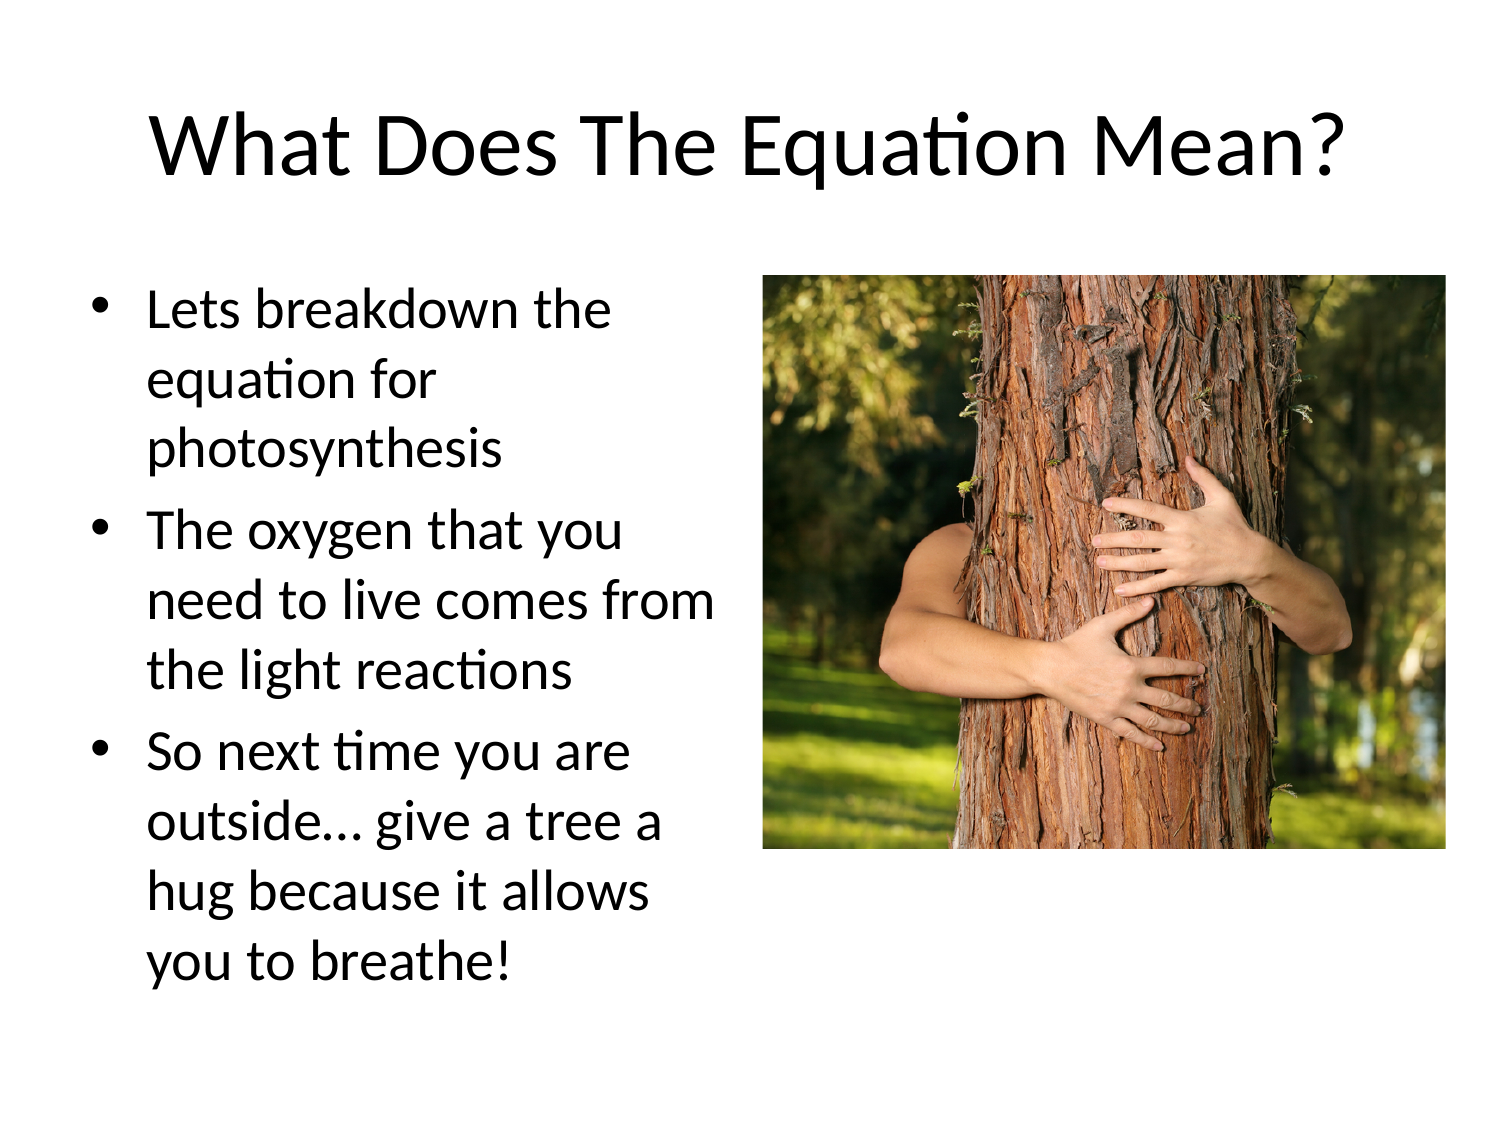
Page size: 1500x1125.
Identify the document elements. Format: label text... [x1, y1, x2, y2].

picture [762, 274, 1446, 849]
title What Does The Equation Mean? [75, 45, 1425, 233]
list Lets breakdown the equation for photosynthesis The oxygen that you need to live comes from the light reactions So next time you are outside… give a tree a hug because it allows you to breathe! [75, 262, 738, 1005]
